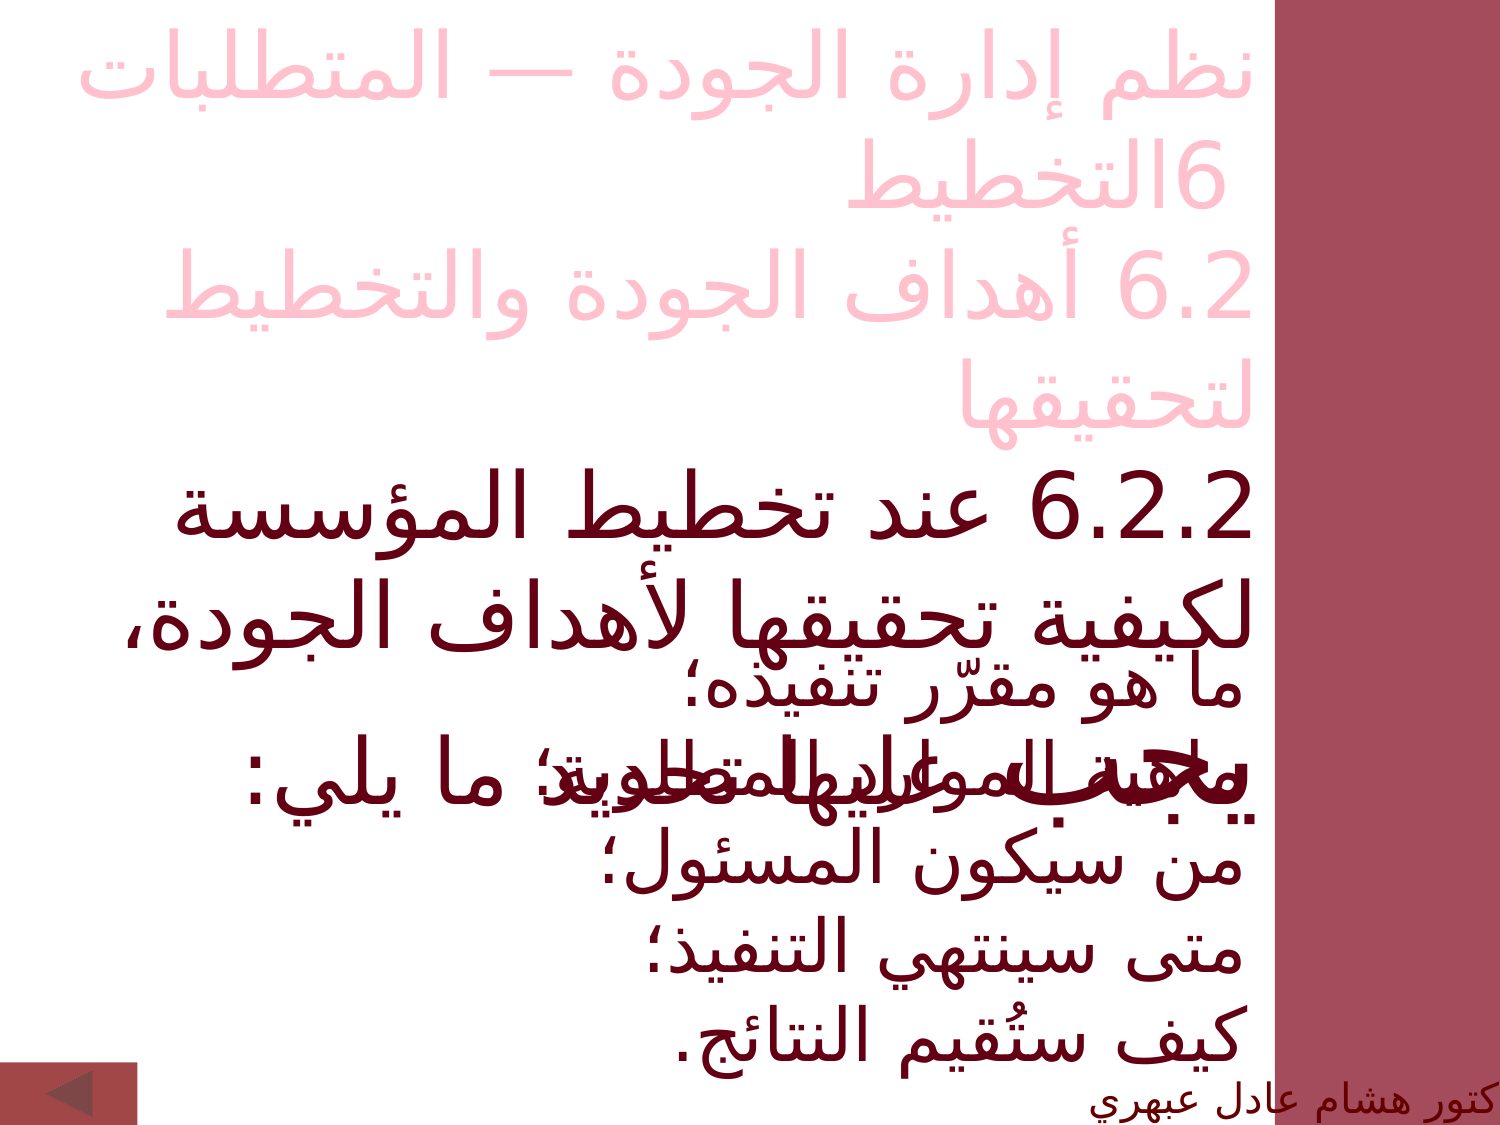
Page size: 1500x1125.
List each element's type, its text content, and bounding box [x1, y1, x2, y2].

text_box [0, 1060, 140, 1125]
text_box الدكتور هشام عادل عبهري [1073, 1064, 1500, 1125]
text_box [1273, 0, 1500, 1064]
text_box نظم إدارة الجودة — المتطلبات 6التخطيط 6.2 أهداف الجودة والتخطيط لتحقيقها 6.2.2 عند تخطيط المؤسسة لكيفية تحقيقها لأهداف الجودة، يجب عليها تحديد ما يلي: [0, 0, 1275, 840]
text_box ما هو مقرّر تنفيذه؛ ماهية الموارد المطلوبة؛ من سيكون المسئول؛ متى سينتهي التنفيذ؛ كيف ستُقيم النتائج. [12, 624, 1263, 1084]
